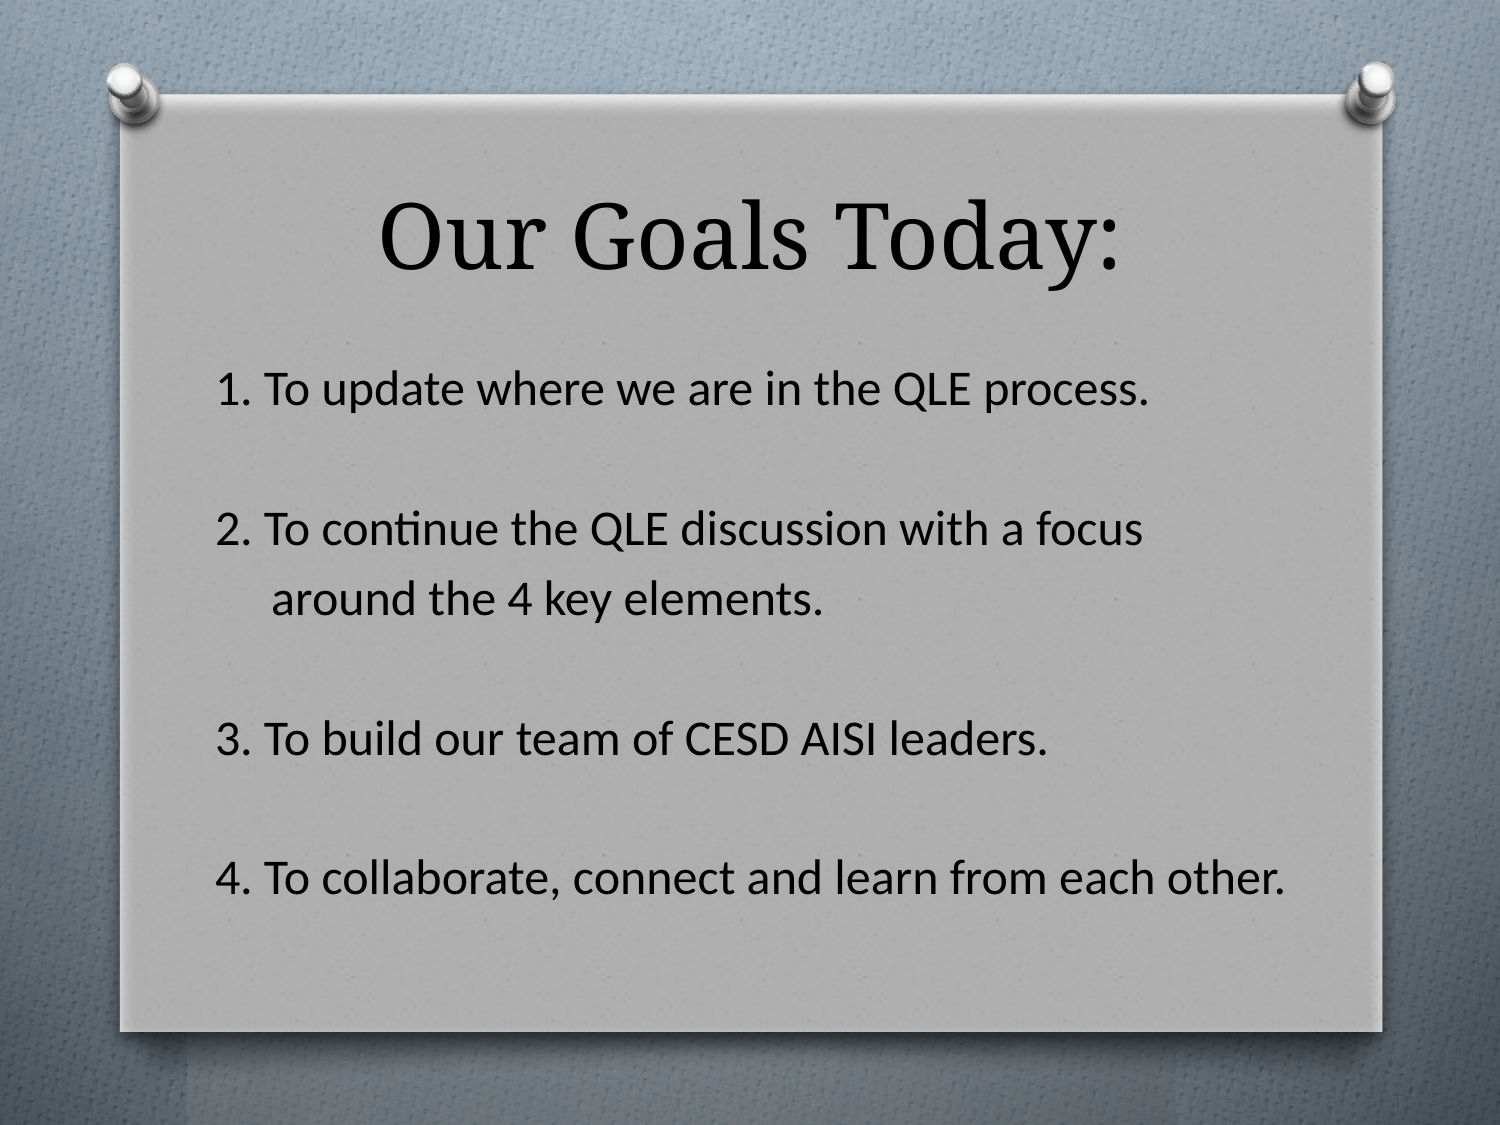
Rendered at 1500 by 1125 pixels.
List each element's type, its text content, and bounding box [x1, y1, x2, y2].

title Our Goals Today: [179, 134, 1323, 332]
picture [1317, 35, 1439, 156]
list 1. To update where we are in the QLE process. 2. To continue the QLE discussion with a focus around the 4 key elements. ‍3. To build our team of CESD AISI leaders. 4. To collaborate, connect and learn from each other. [200, 347, 1325, 939]
picture [75, 29, 198, 153]
